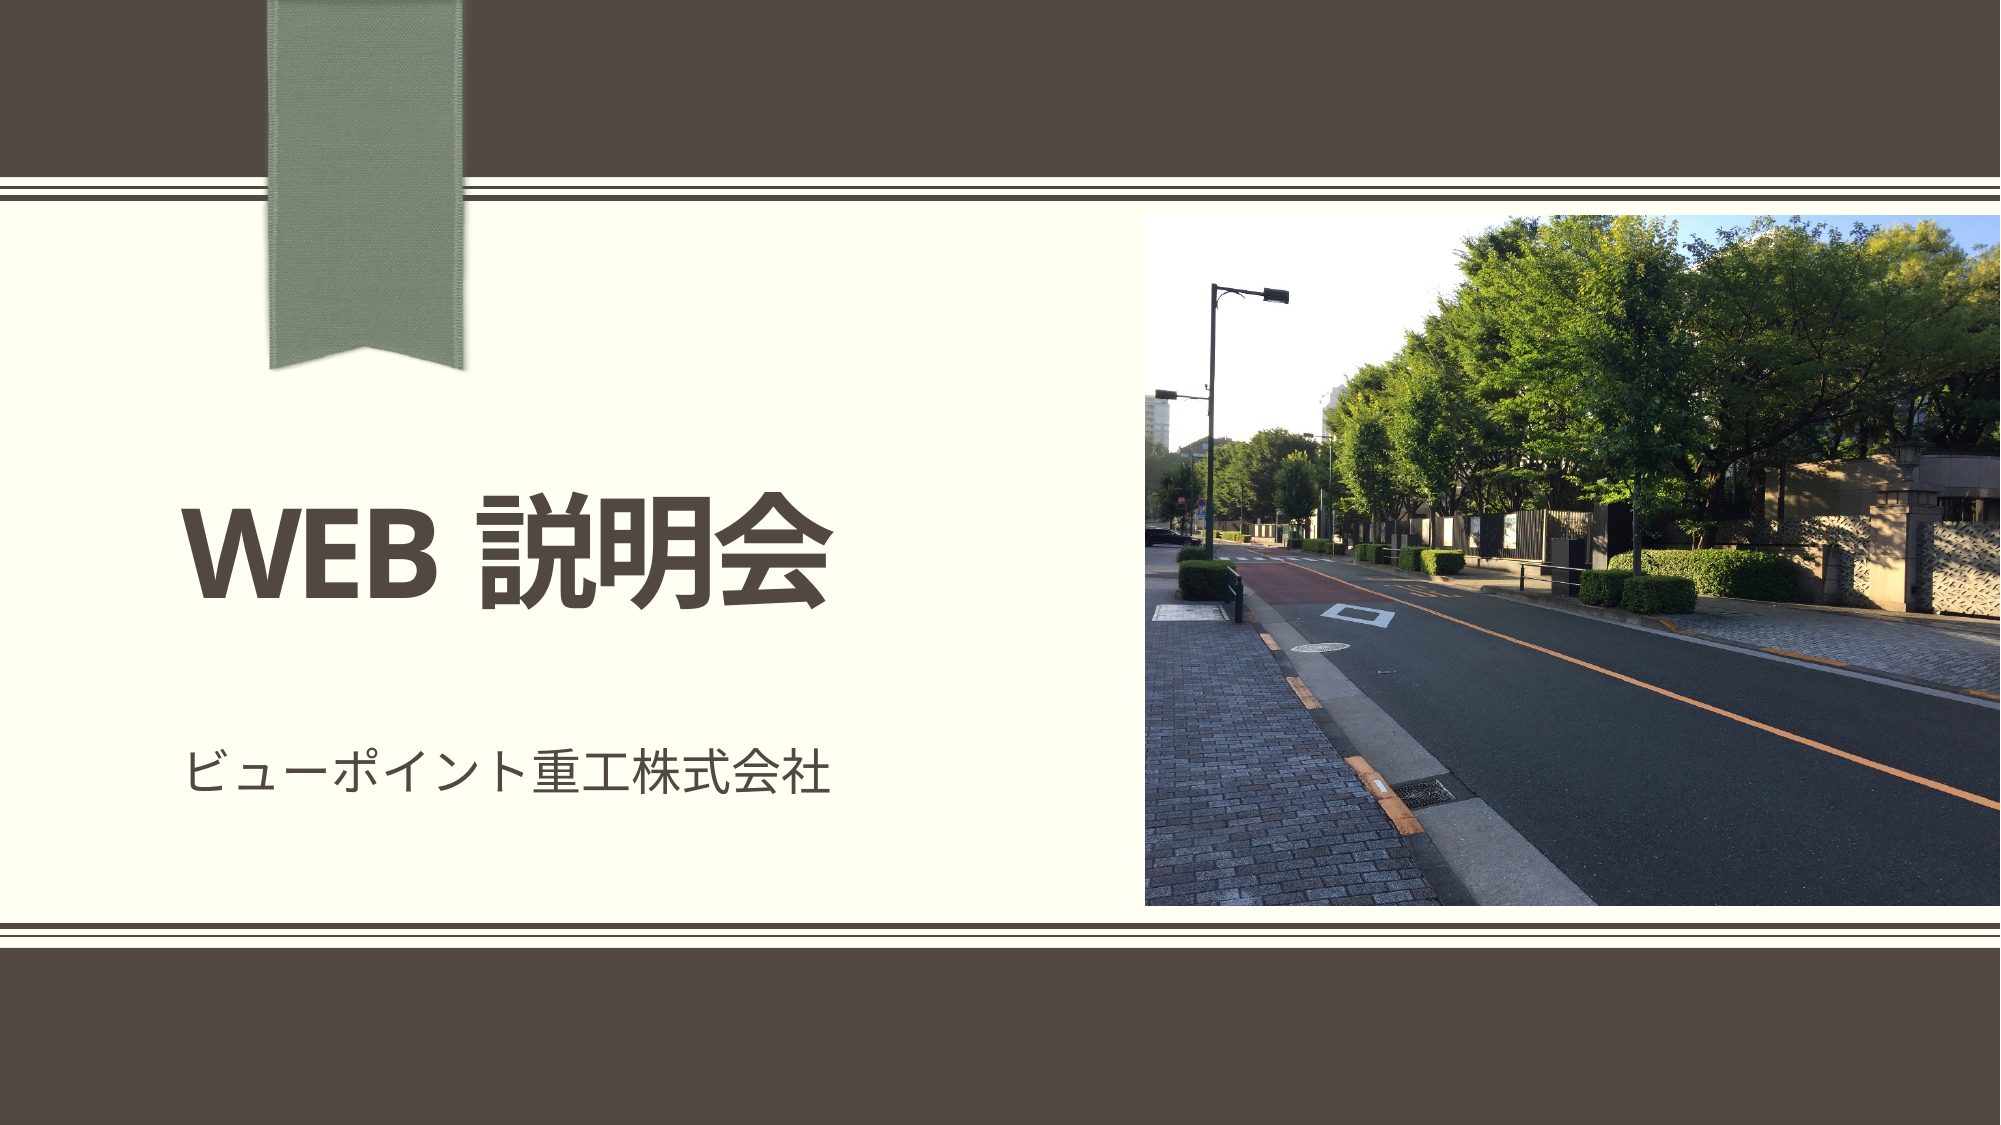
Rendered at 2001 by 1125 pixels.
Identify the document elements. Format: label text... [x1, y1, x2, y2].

picture [1145, 214, 2000, 906]
subtitle ビューポイント重工株式会社 [181, 740, 1122, 897]
title WEB説明会 [181, 376, 1122, 740]
